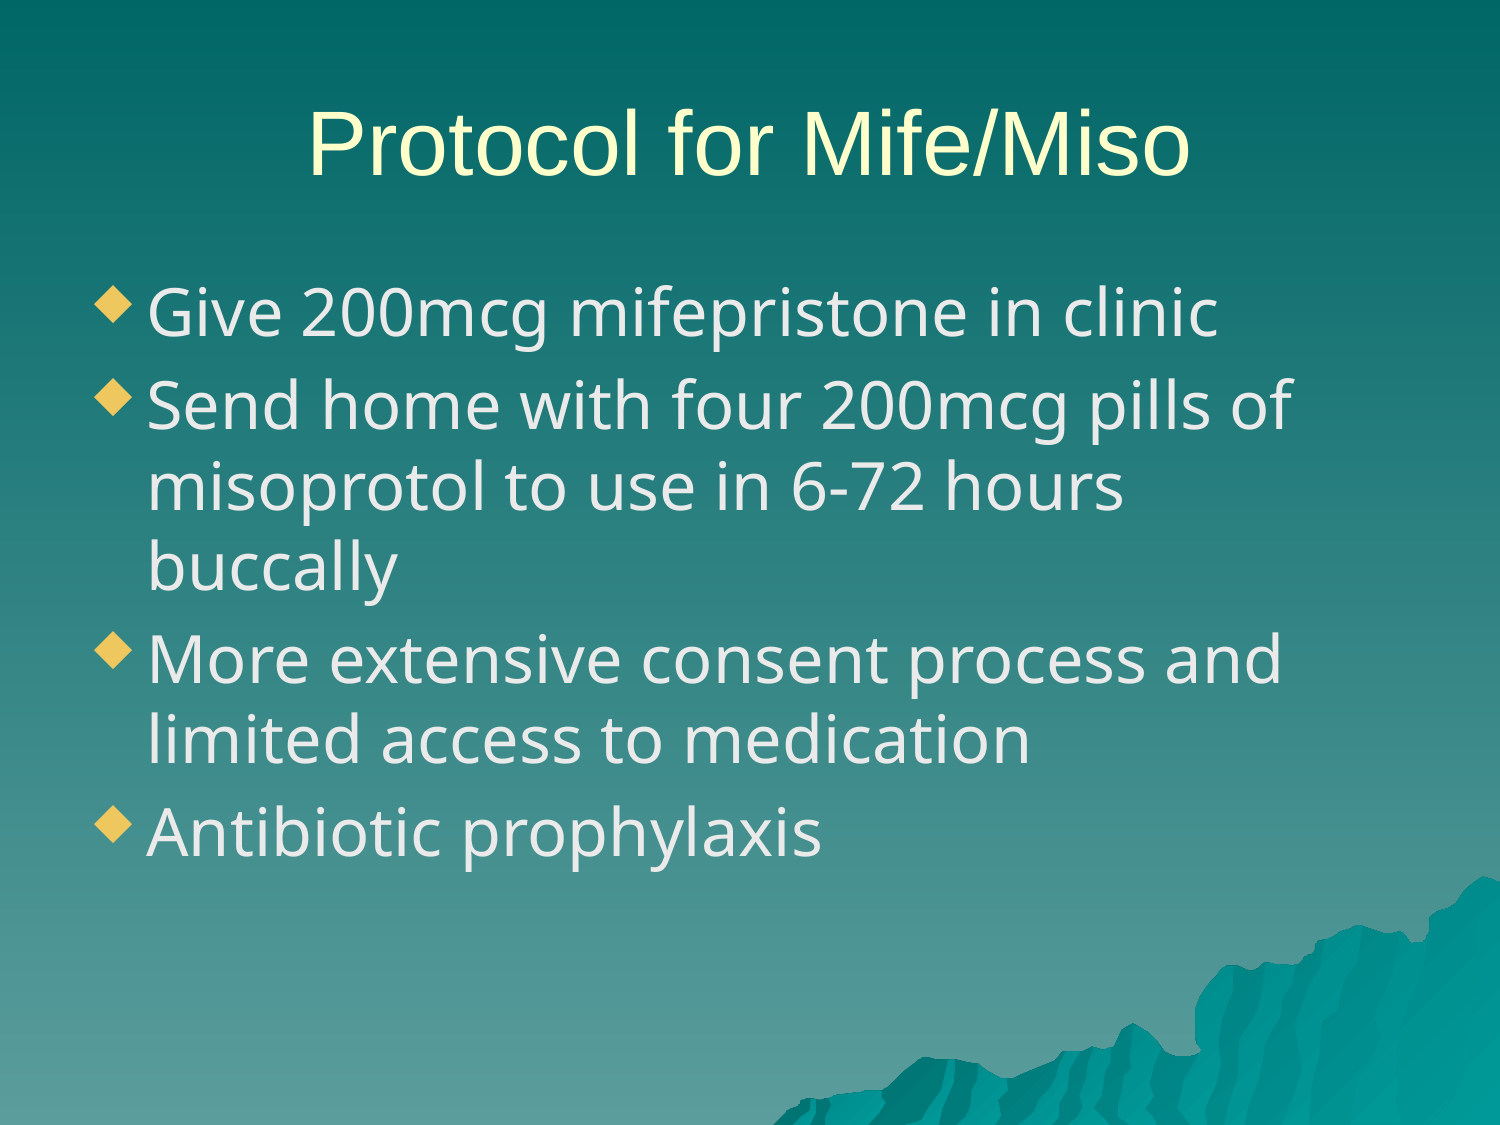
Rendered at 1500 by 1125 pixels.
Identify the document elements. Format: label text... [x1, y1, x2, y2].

title Protocol for Mife/Miso [74, 45, 1426, 233]
list Give 200mcg mifepristone in clinic Send home with four 200mcg pills of misoprotol to use in 6-72 hours buccally More extensive consent process and limited access to medication Antibiotic prophylaxis [74, 262, 1426, 1006]
